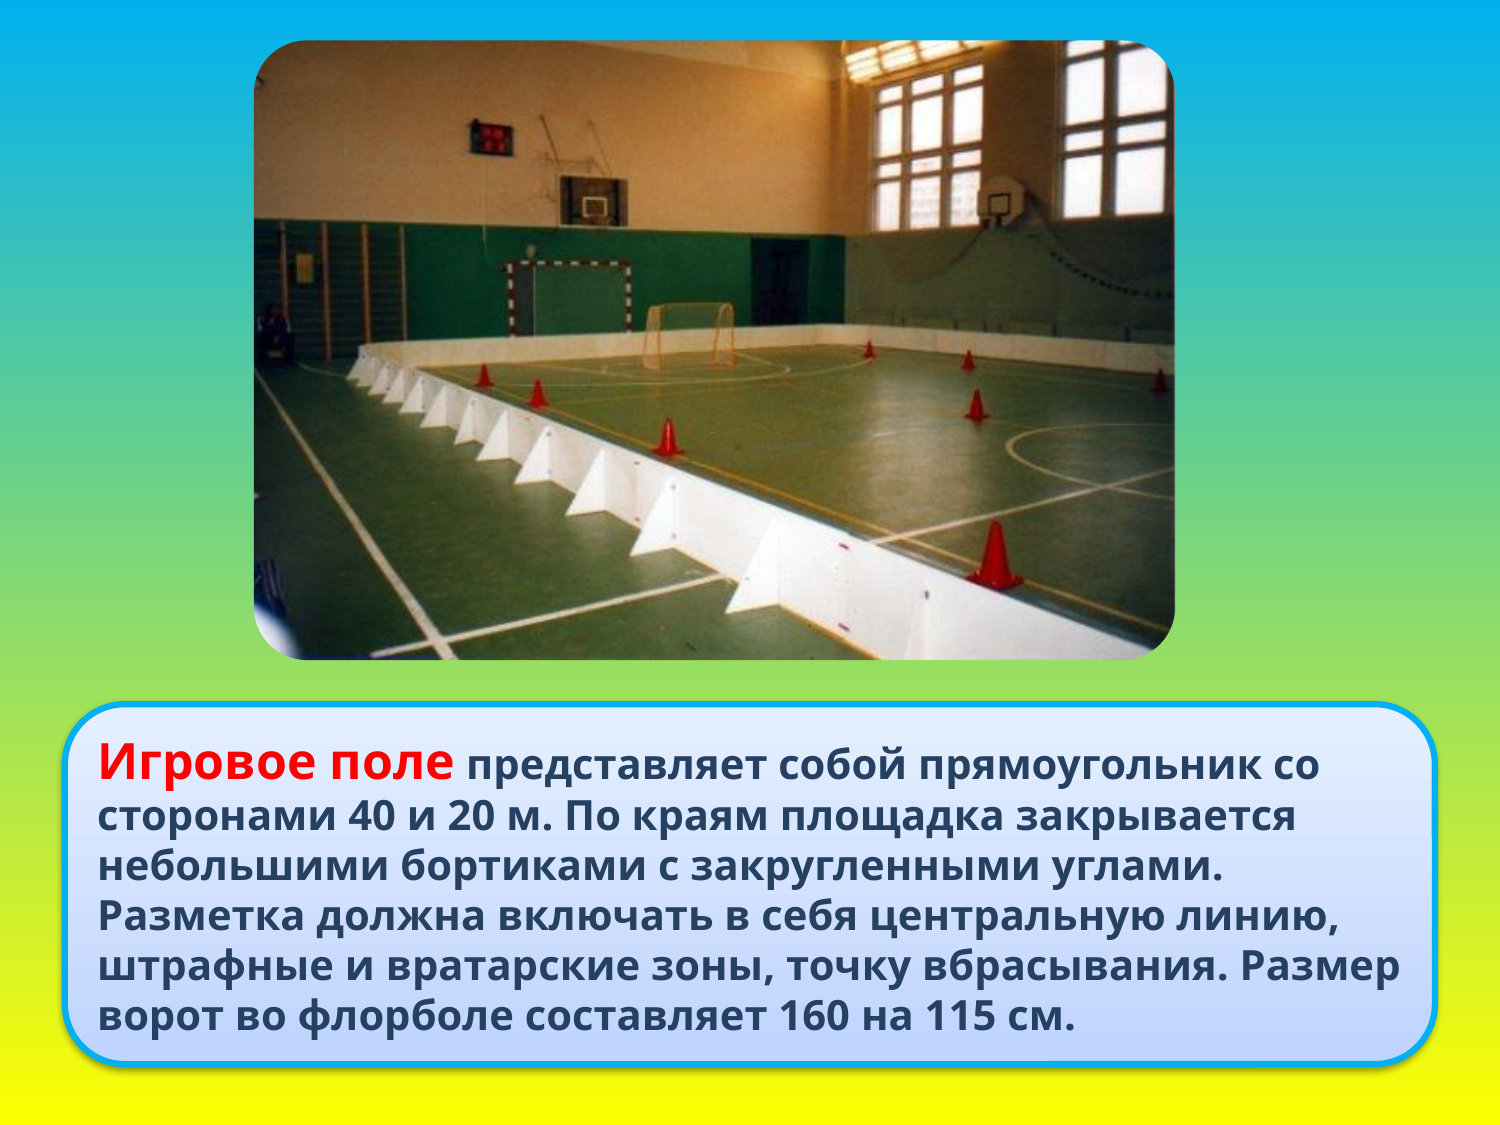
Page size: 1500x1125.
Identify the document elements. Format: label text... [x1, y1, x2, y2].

picture [253, 41, 1183, 661]
text_box Игровое поле представляет собой прямоугольник со сторонами 40 и 20 м. По краям площадка закрывается небольшими бортиками с закругленными углами. Разметка должна включать в себя центральную линию, штрафные и вратарские зоны, точку вбрасывания. Размер ворот во флорболе составляет 160 на 115 см. [64, 703, 1436, 1065]
